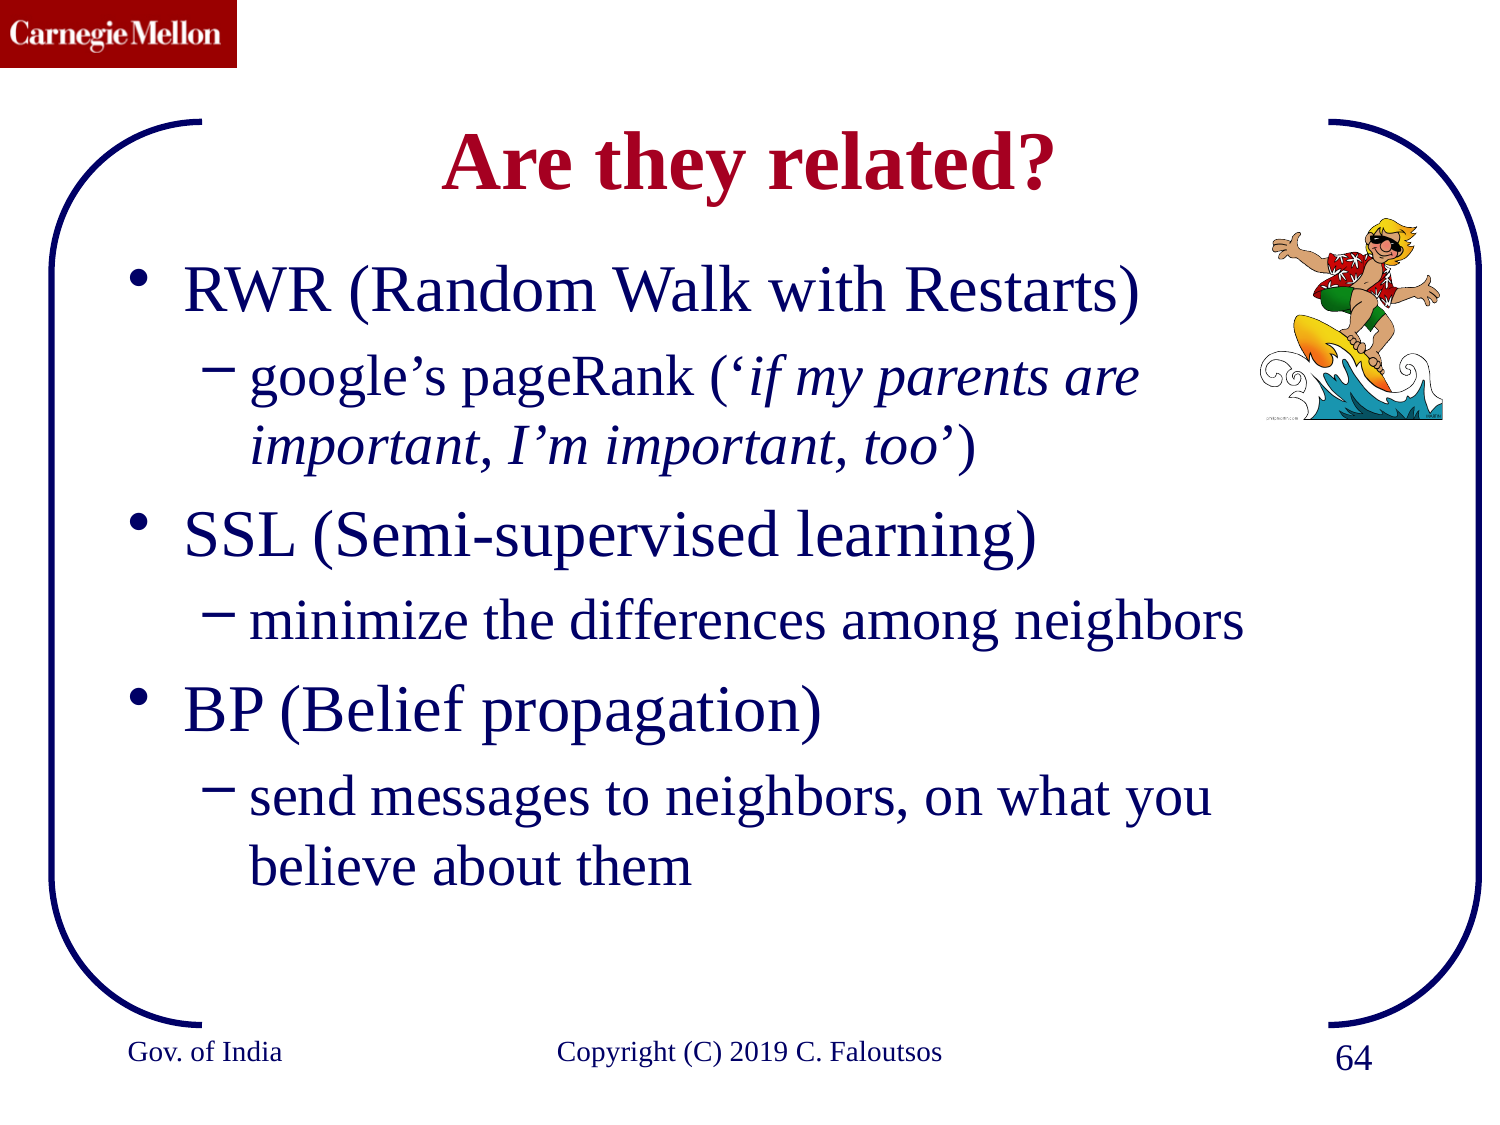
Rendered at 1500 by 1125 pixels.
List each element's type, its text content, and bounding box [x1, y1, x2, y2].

picture [1256, 212, 1449, 425]
footer Copyright (C) 2019 C. Faloutsos [512, 1026, 988, 1101]
slide_number Gov. of India [112, 1024, 426, 1101]
text_box [51, 121, 1479, 1026]
title Are they related? [112, 99, 1388, 150]
picture [0, 0, 237, 68]
slide_number 64 [1074, 1024, 1388, 1101]
